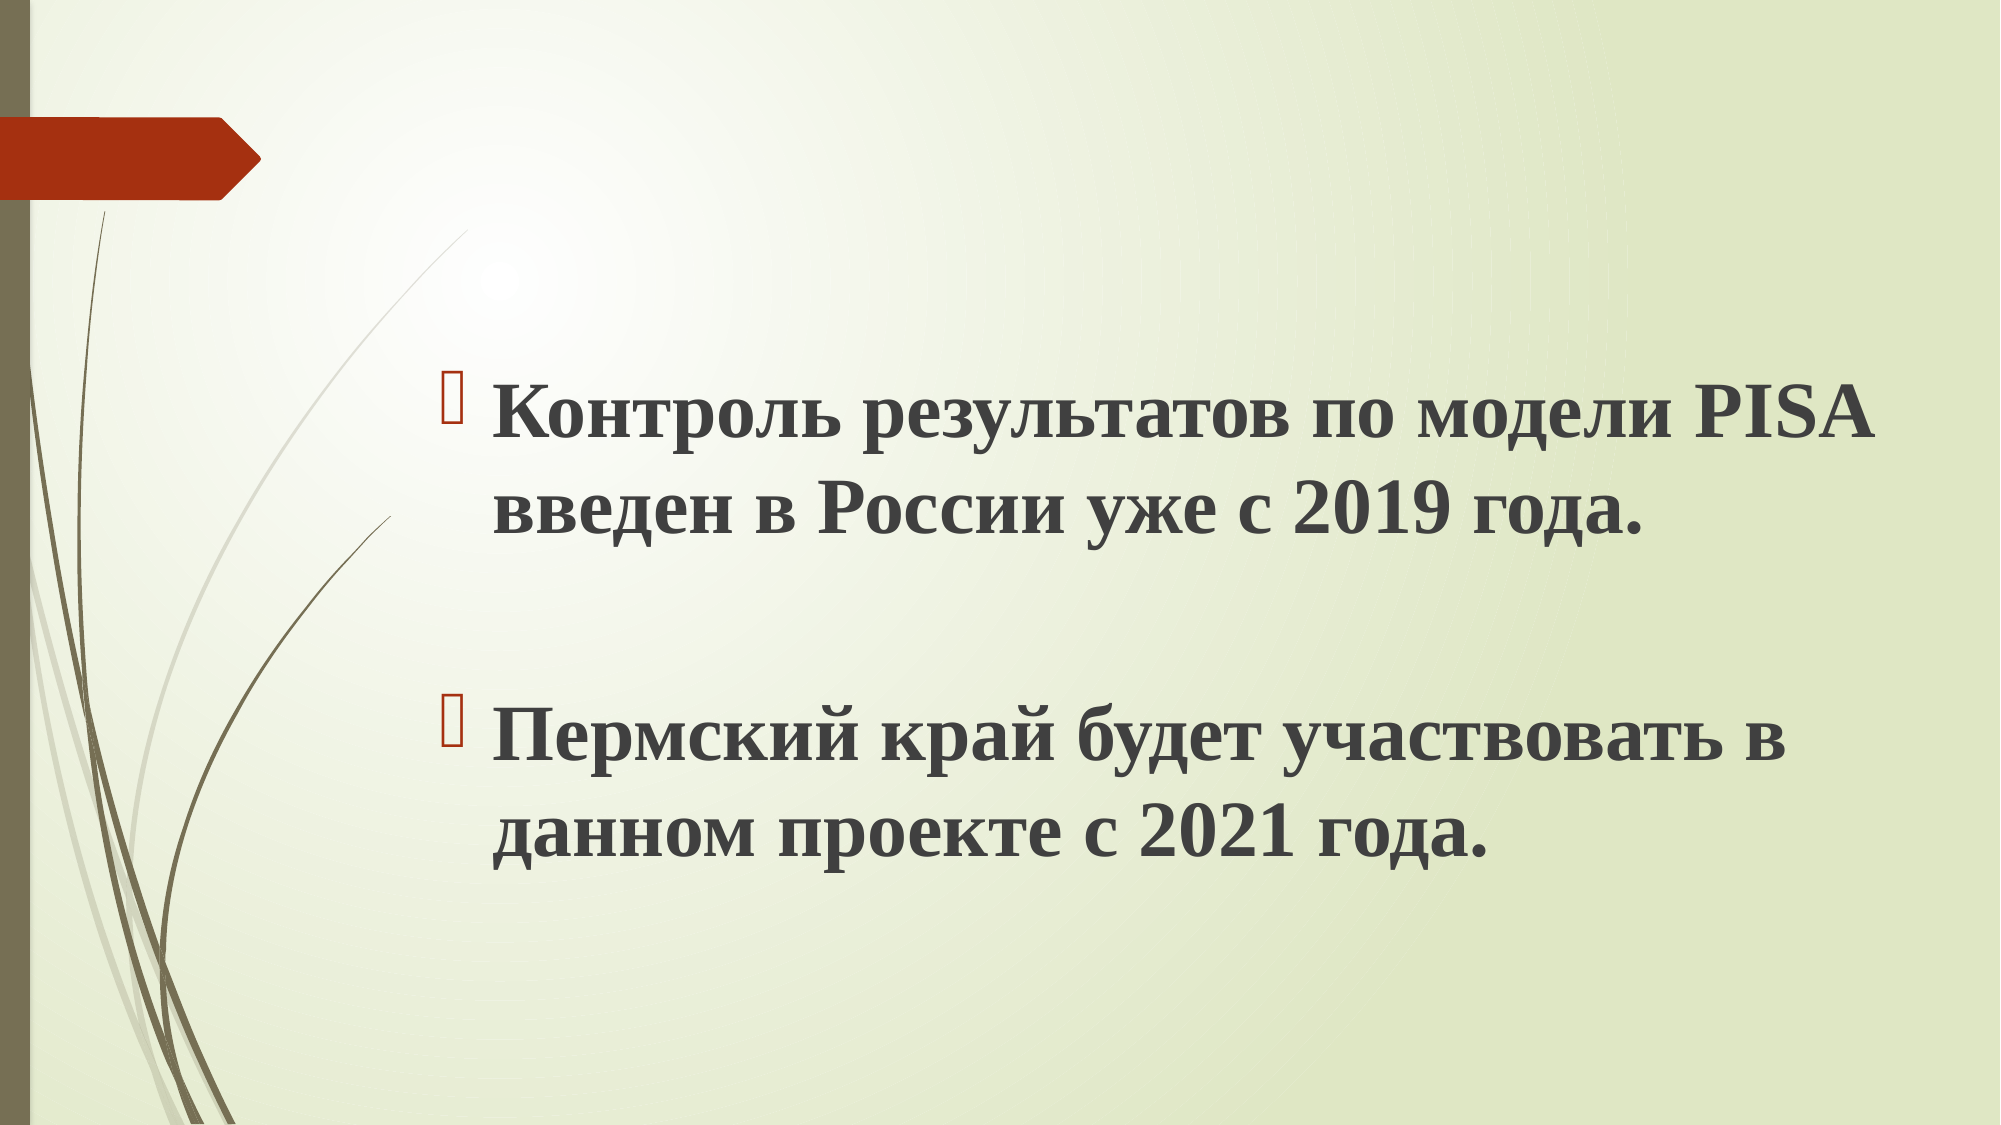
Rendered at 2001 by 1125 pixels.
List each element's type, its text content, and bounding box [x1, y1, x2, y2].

list Контроль результатов по модели PISA введен в России уже с 2019 года. Пермский край будет участвовать в данном проекте с 2021 года. [424, 350, 1888, 970]
